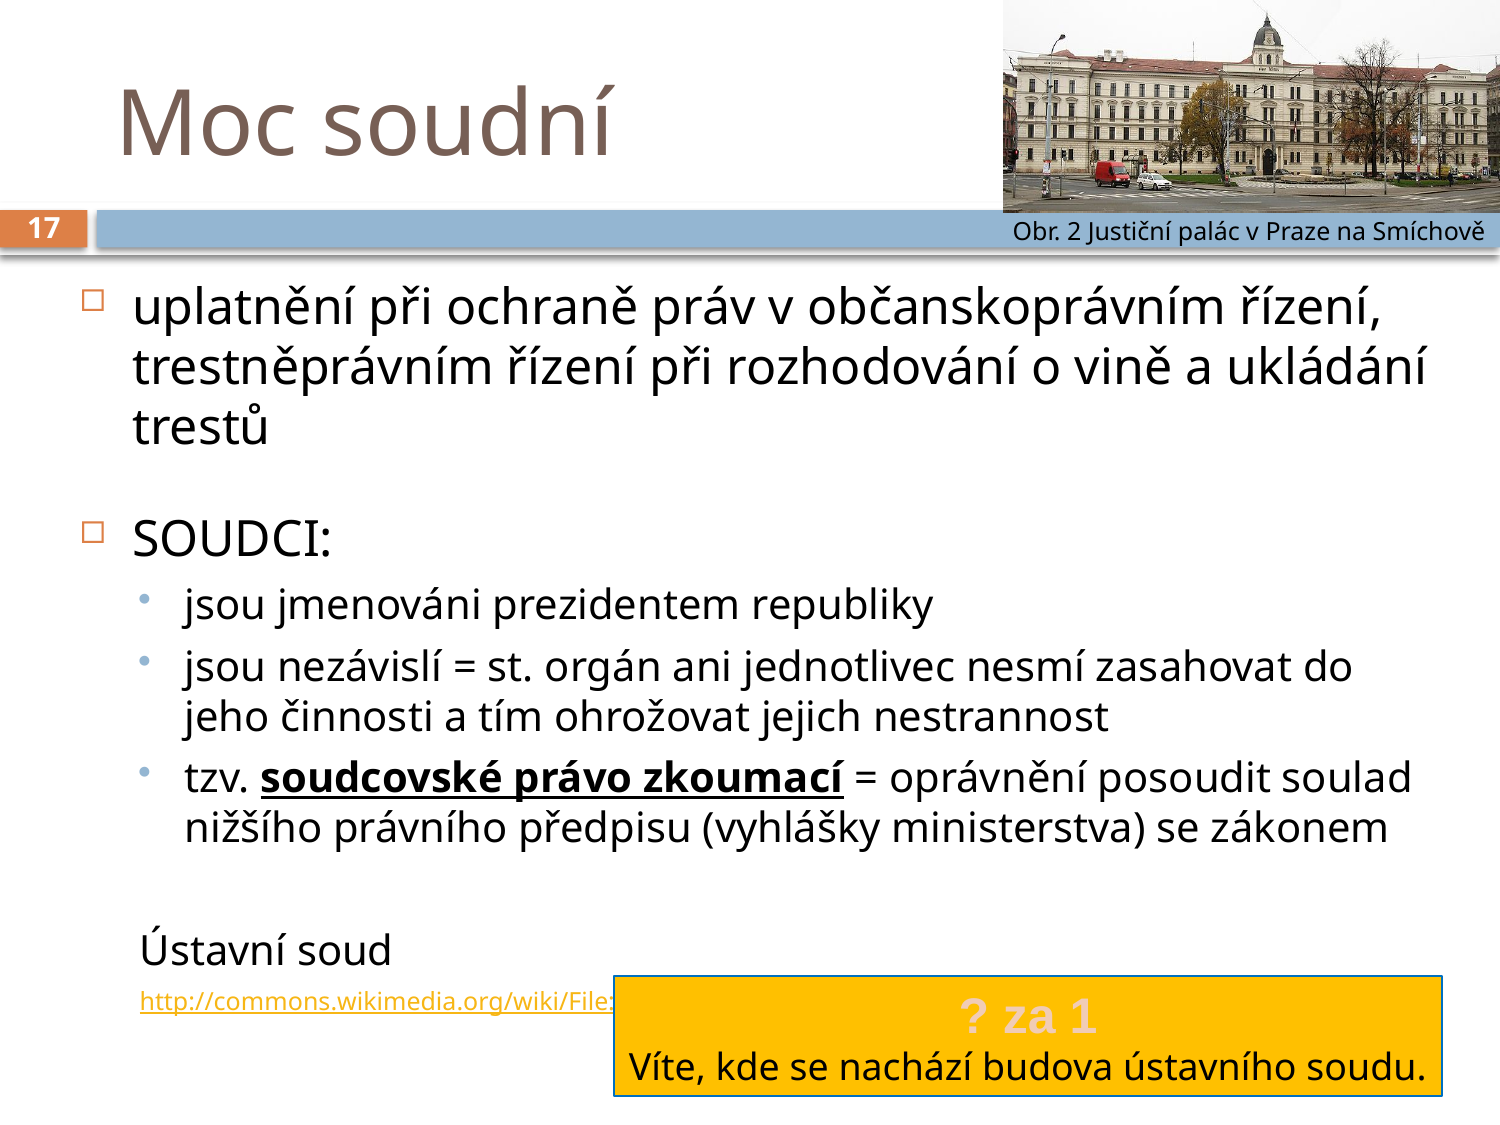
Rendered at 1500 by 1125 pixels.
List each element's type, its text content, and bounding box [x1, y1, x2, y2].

text_box Obr. 2 Justiční palác v Praze na Smíchově [997, 214, 1500, 253]
title Moc soudní [100, 37, 997, 200]
text_box ? za 1 Víte, kde se nachází budova ústavního soudu. [613, 975, 1443, 1096]
picture [1003, 0, 1500, 213]
list uplatnění při ochraně práv v občanskoprávním řízení, trestněprávním řízení při rozhodování o vině a ukládání trestů SOUDCI: jsou jmenováni prezidentem republiky jsou nezávislí = st. orgán ani jednotlivec nesmí zasahovat do jeho činnosti a tím ohrožovat jejich nestrannost tzv. soudcovské právo zkoumací = oprávnění posoudit soulad nižšího právního předpisu (vyhlášky ministerstva) se zákonem Ústavní soud http://commons.wikimedia.org/wiki/File:%C3%9Astavn%C3%AD_soud_%C4%8Cesk%C3%A9_republiky.jpg [64, 267, 1459, 1029]
slide_number 17 [0, 208, 88, 249]
